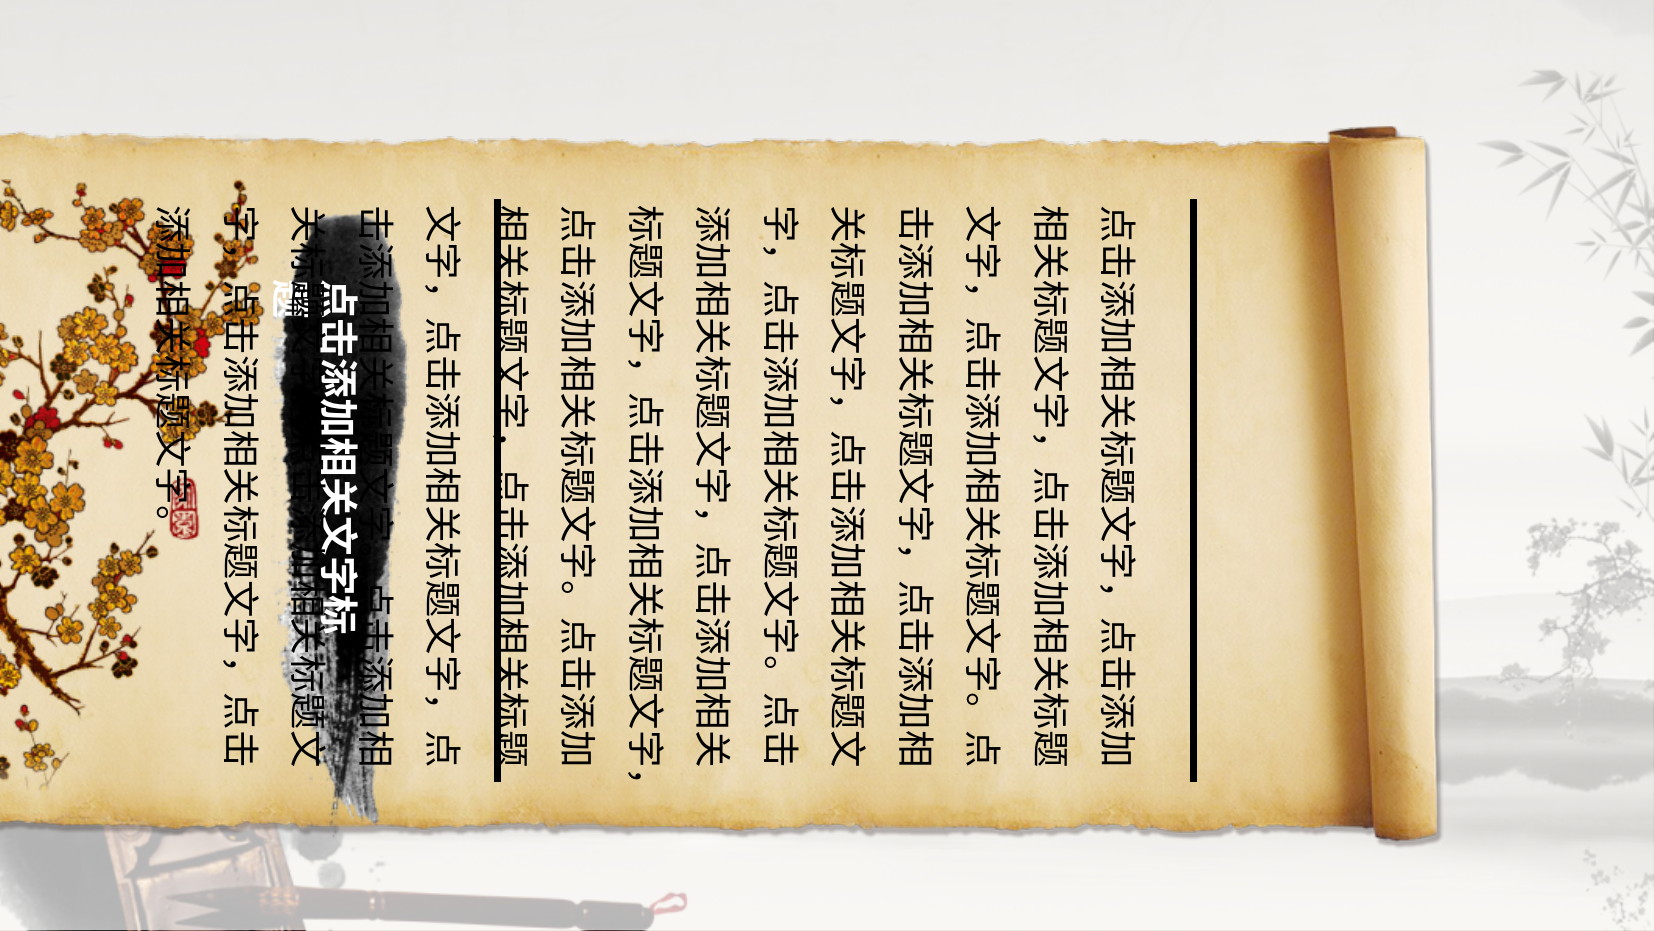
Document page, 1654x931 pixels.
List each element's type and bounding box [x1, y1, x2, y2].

picture [0, 122, 1444, 858]
